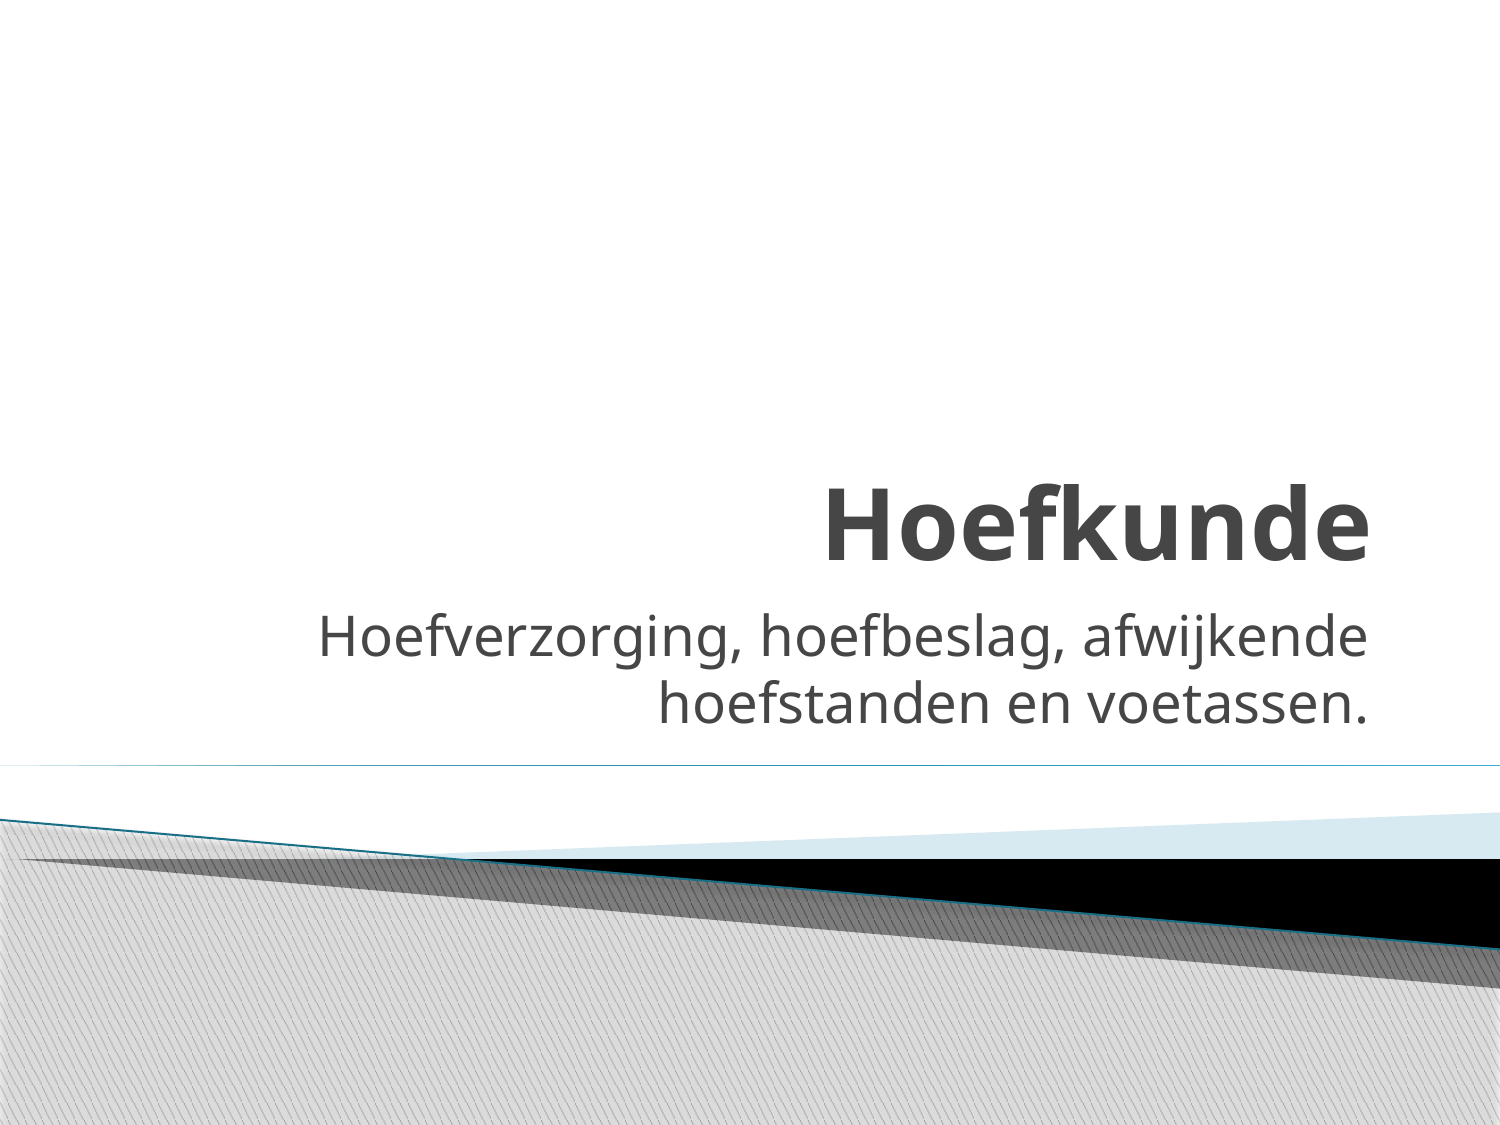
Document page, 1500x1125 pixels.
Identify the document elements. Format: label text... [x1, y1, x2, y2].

title Hoefkunde [112, 287, 1388, 588]
picture [5, 859, 1500, 989]
subtitle Hoefverzorging, hoefbeslag, afwijkende hoefstanden en voetassen. [112, 592, 1388, 790]
